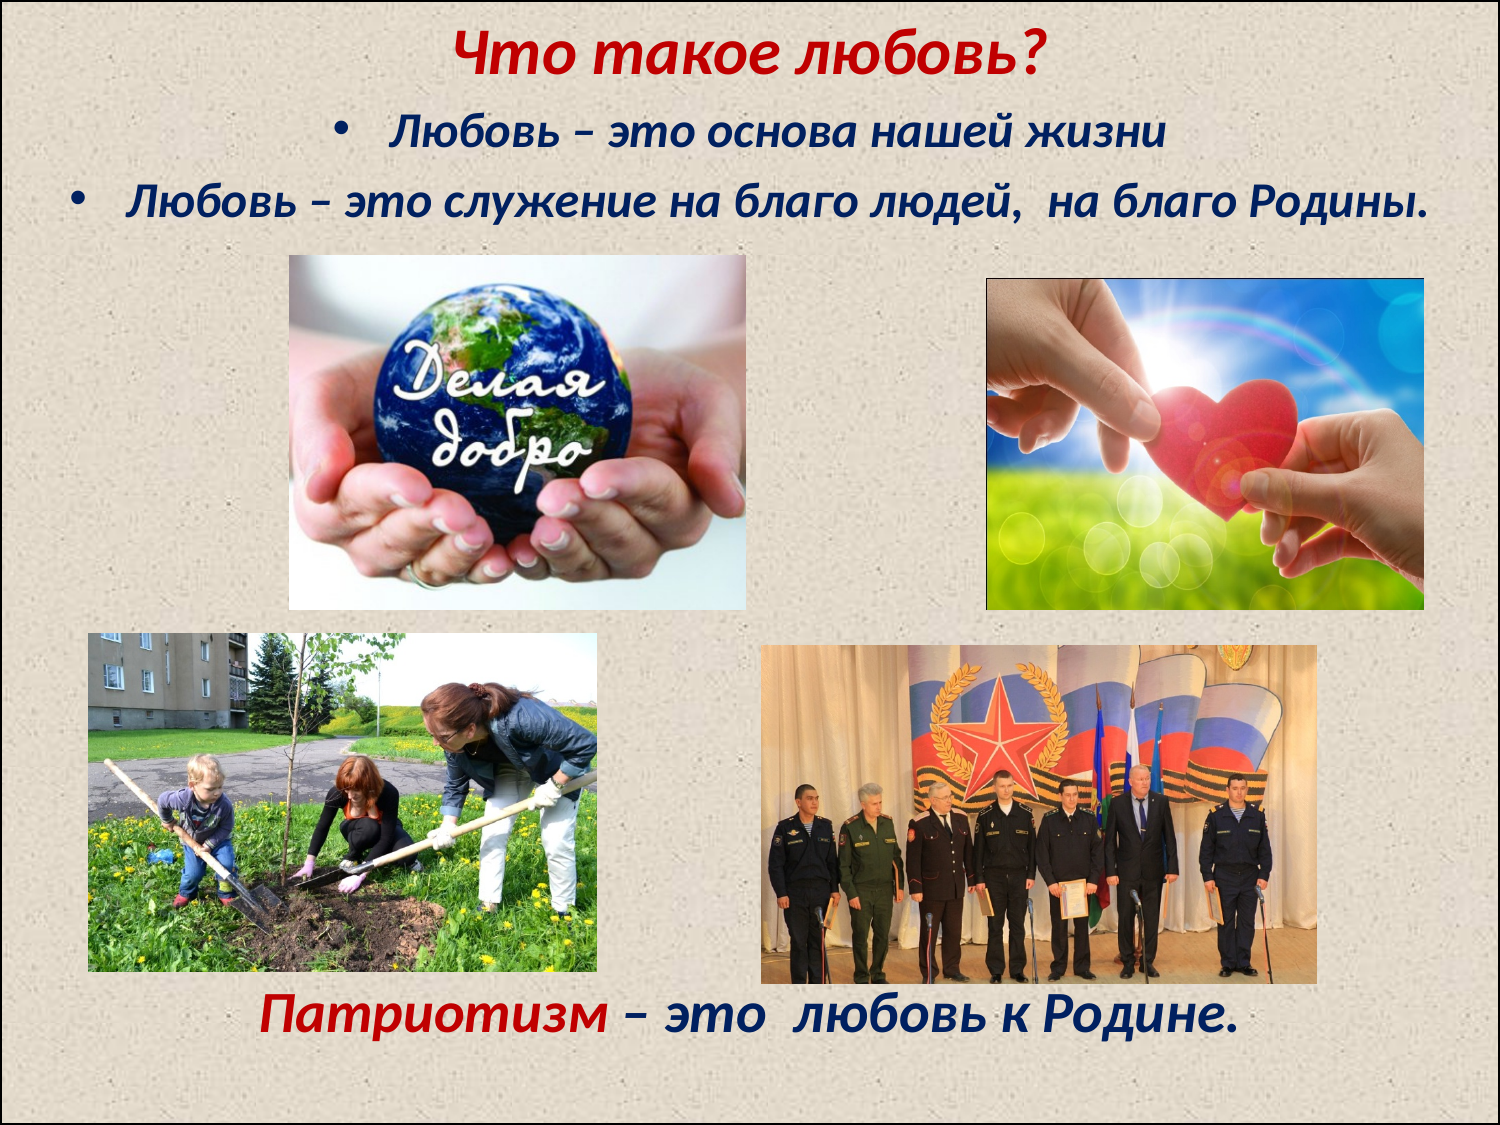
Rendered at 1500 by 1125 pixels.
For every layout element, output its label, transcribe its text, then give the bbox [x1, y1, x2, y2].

picture [761, 644, 1317, 984]
list Что такое любовь? Любовь – это основа нашей жизни Любовь – это служение на благо людей, на благо Родины. Патриотизм – это любовь к Родине. [0, 0, 1500, 1125]
picture [88, 633, 597, 973]
picture [1417, 296, 1424, 320]
picture [288, 255, 746, 610]
picture [985, 278, 1424, 610]
